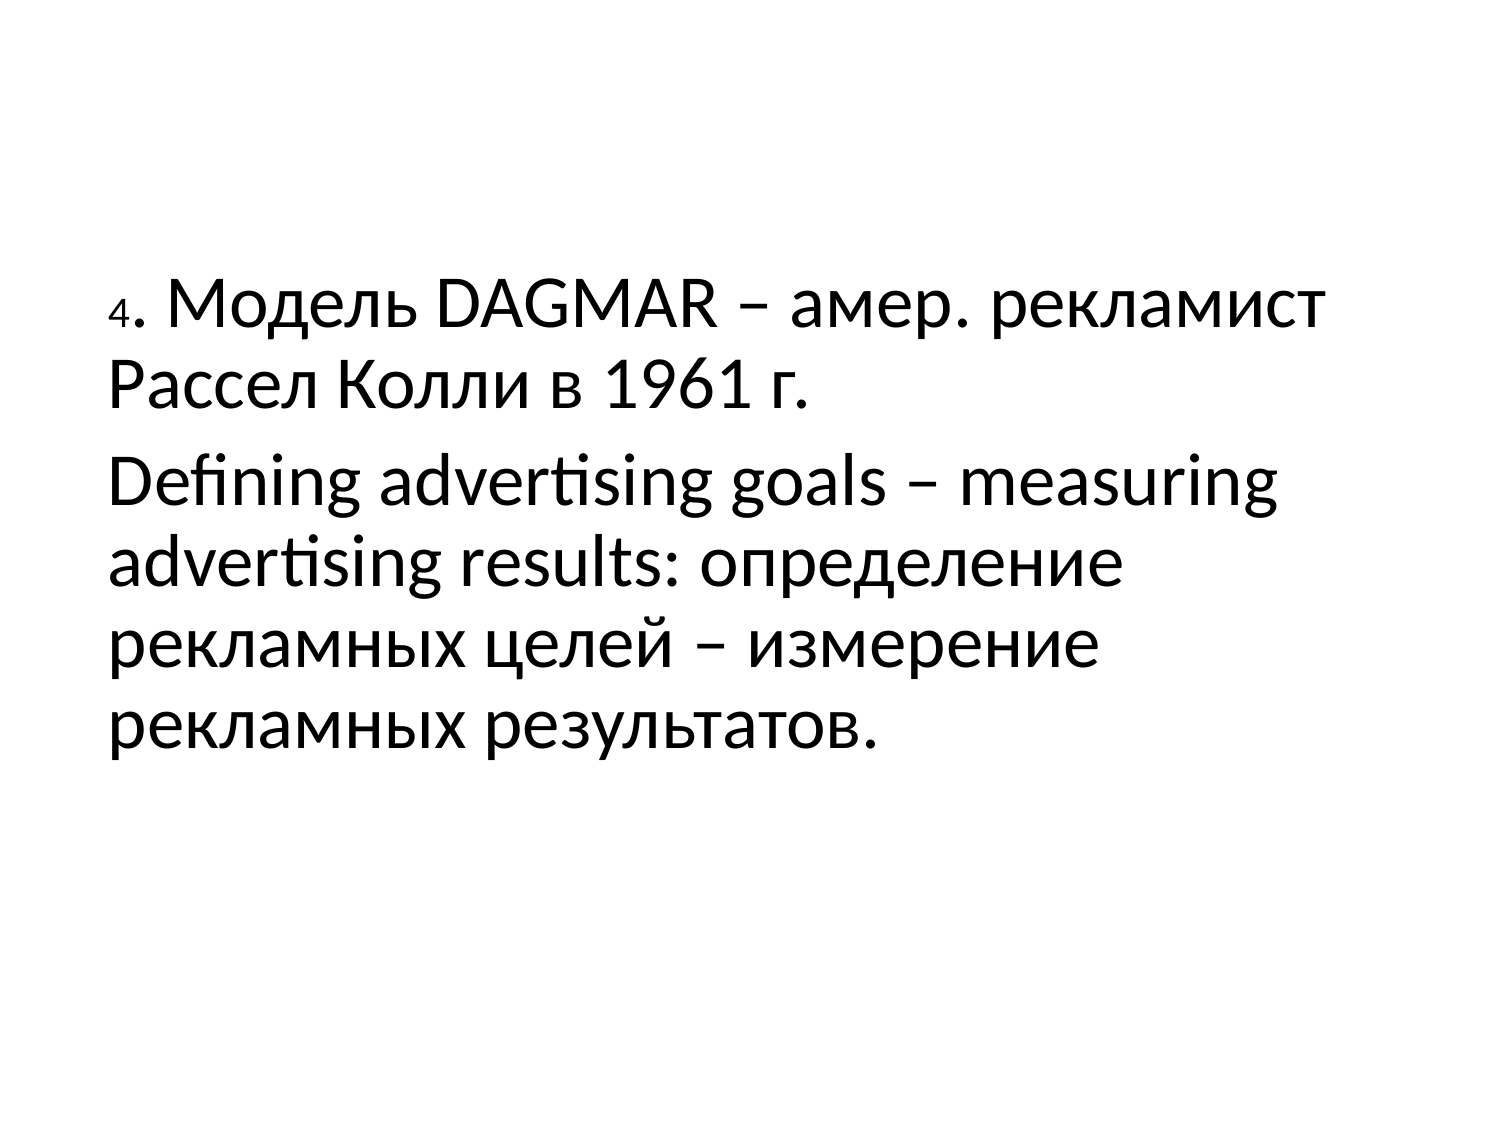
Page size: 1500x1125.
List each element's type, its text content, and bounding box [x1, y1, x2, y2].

list 4. Модель DAGMAR – амер. рекламист Рассел Колли в 1961 г. Defining advertising goals – measuring advertising results: определение рекламных целей – измерение рекламных результатов. [75, 255, 1425, 1079]
